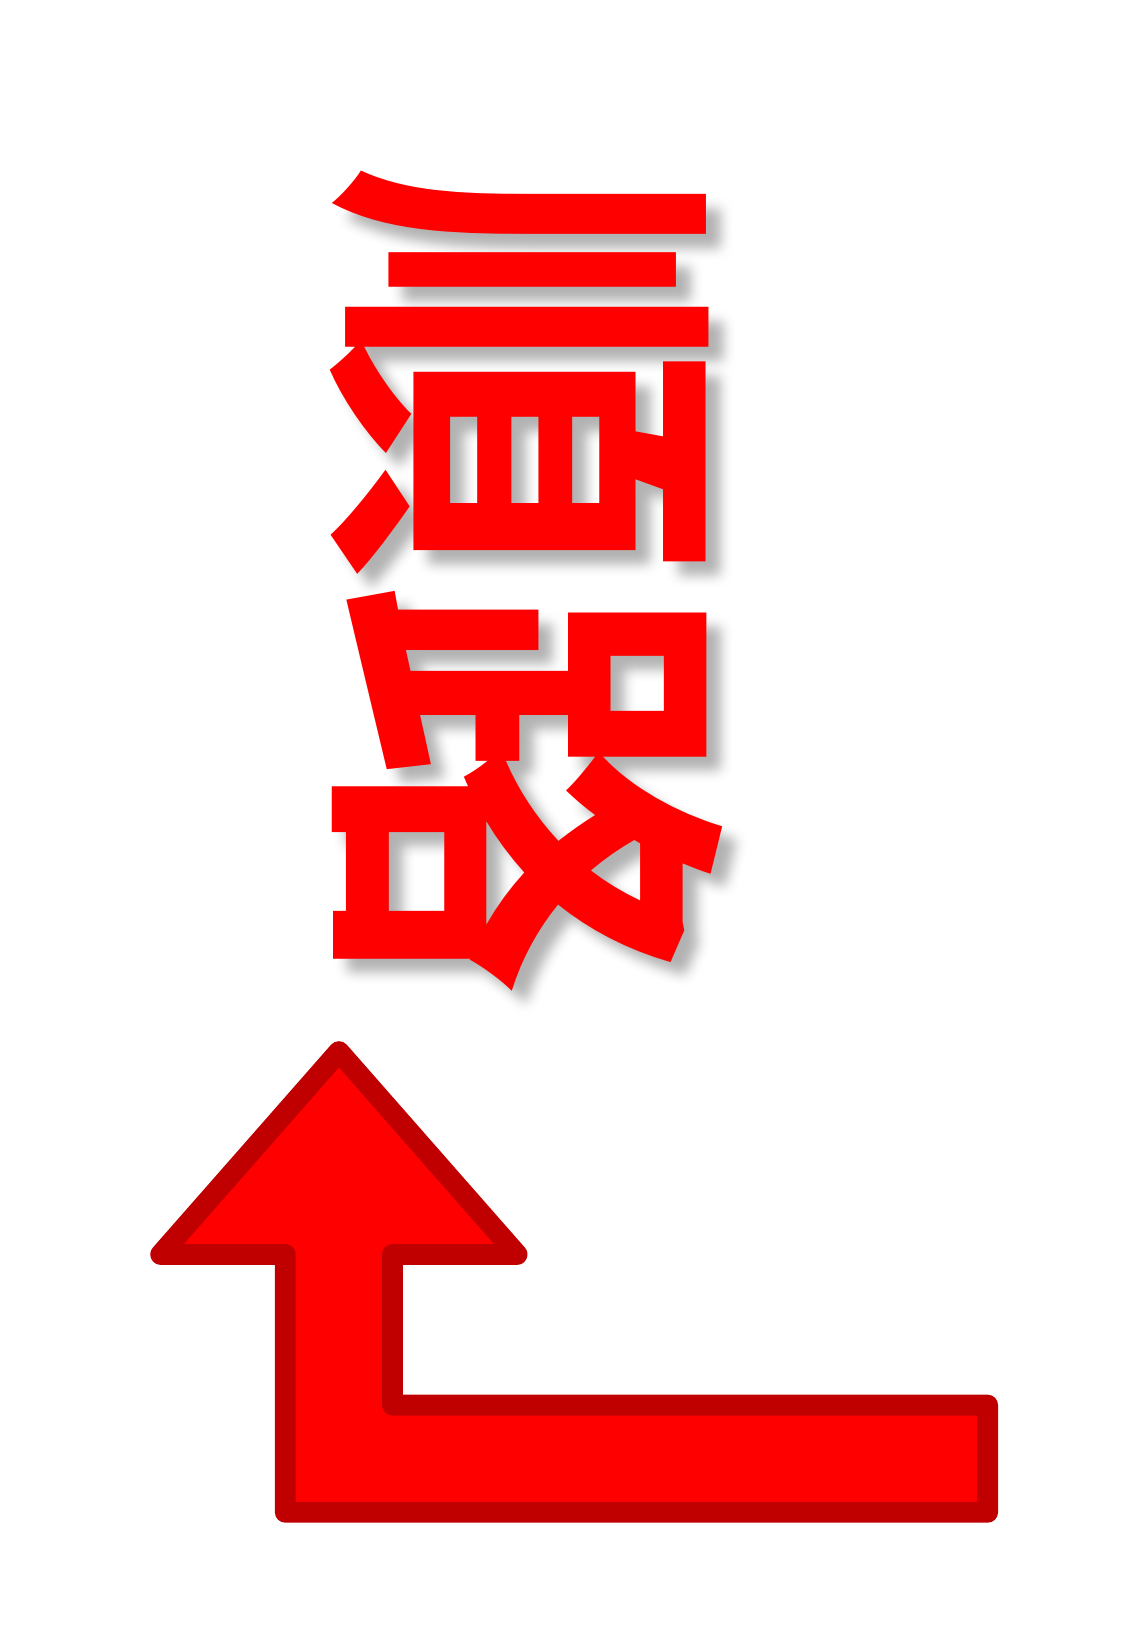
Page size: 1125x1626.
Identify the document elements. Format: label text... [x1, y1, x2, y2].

text_box [158, 1049, 990, 1515]
text_box 順路 [267, 151, 803, 1010]
